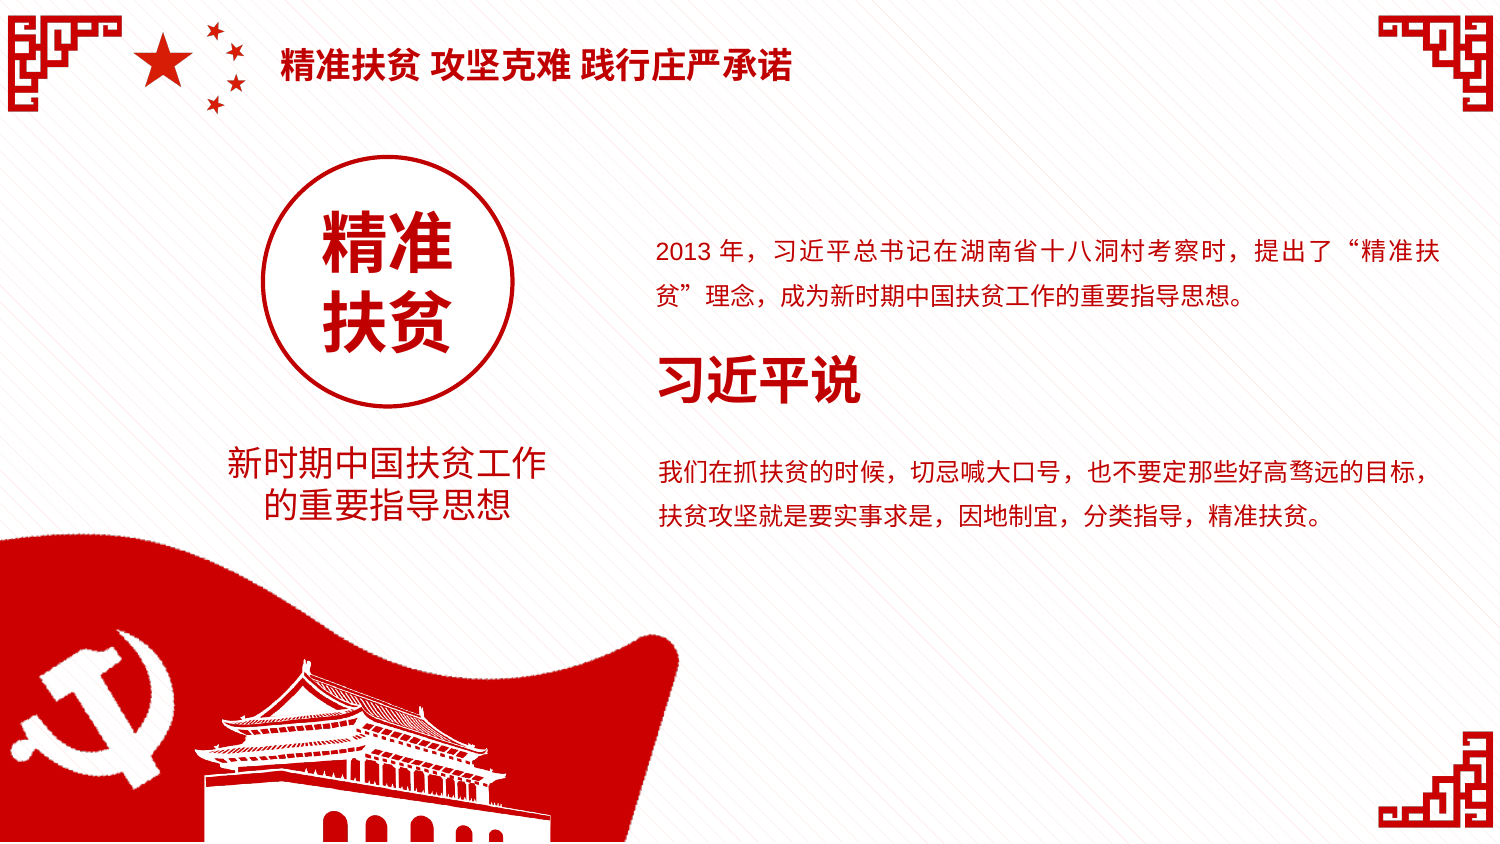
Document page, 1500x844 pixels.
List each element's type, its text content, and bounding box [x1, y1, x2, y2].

text_box [260, 211, 282, 352]
text_box 习近平说 [638, 321, 912, 436]
text_box 精准扶贫 攻坚克难 践行庄严承诺 [265, 35, 963, 94]
picture [1370, 713, 1500, 844]
text_box [296, 154, 479, 193]
picture [0, 482, 737, 842]
text_box 新时期中国扶贫工作的重要指导思想 [202, 433, 574, 534]
text_box 我们在抓扶贫的时候，切忌喊大口号，也不要定那些好高骛远的目标，扶贫攻坚就是要实事求是，因地制宜，分类指导，精准扶贫。 [643, 433, 1456, 535]
text_box [294, 368, 481, 409]
text_box [493, 210, 515, 353]
text_box 2013年，习近平总书记在湖南省十八洞村考察时，提出了“精准扶贫”理念，成为新时期中国扶贫工作的重要指导思想。 [640, 213, 1456, 351]
picture [0, 0, 254, 132]
text_box 精准扶贫 [282, 193, 493, 368]
picture [1370, 0, 1500, 130]
